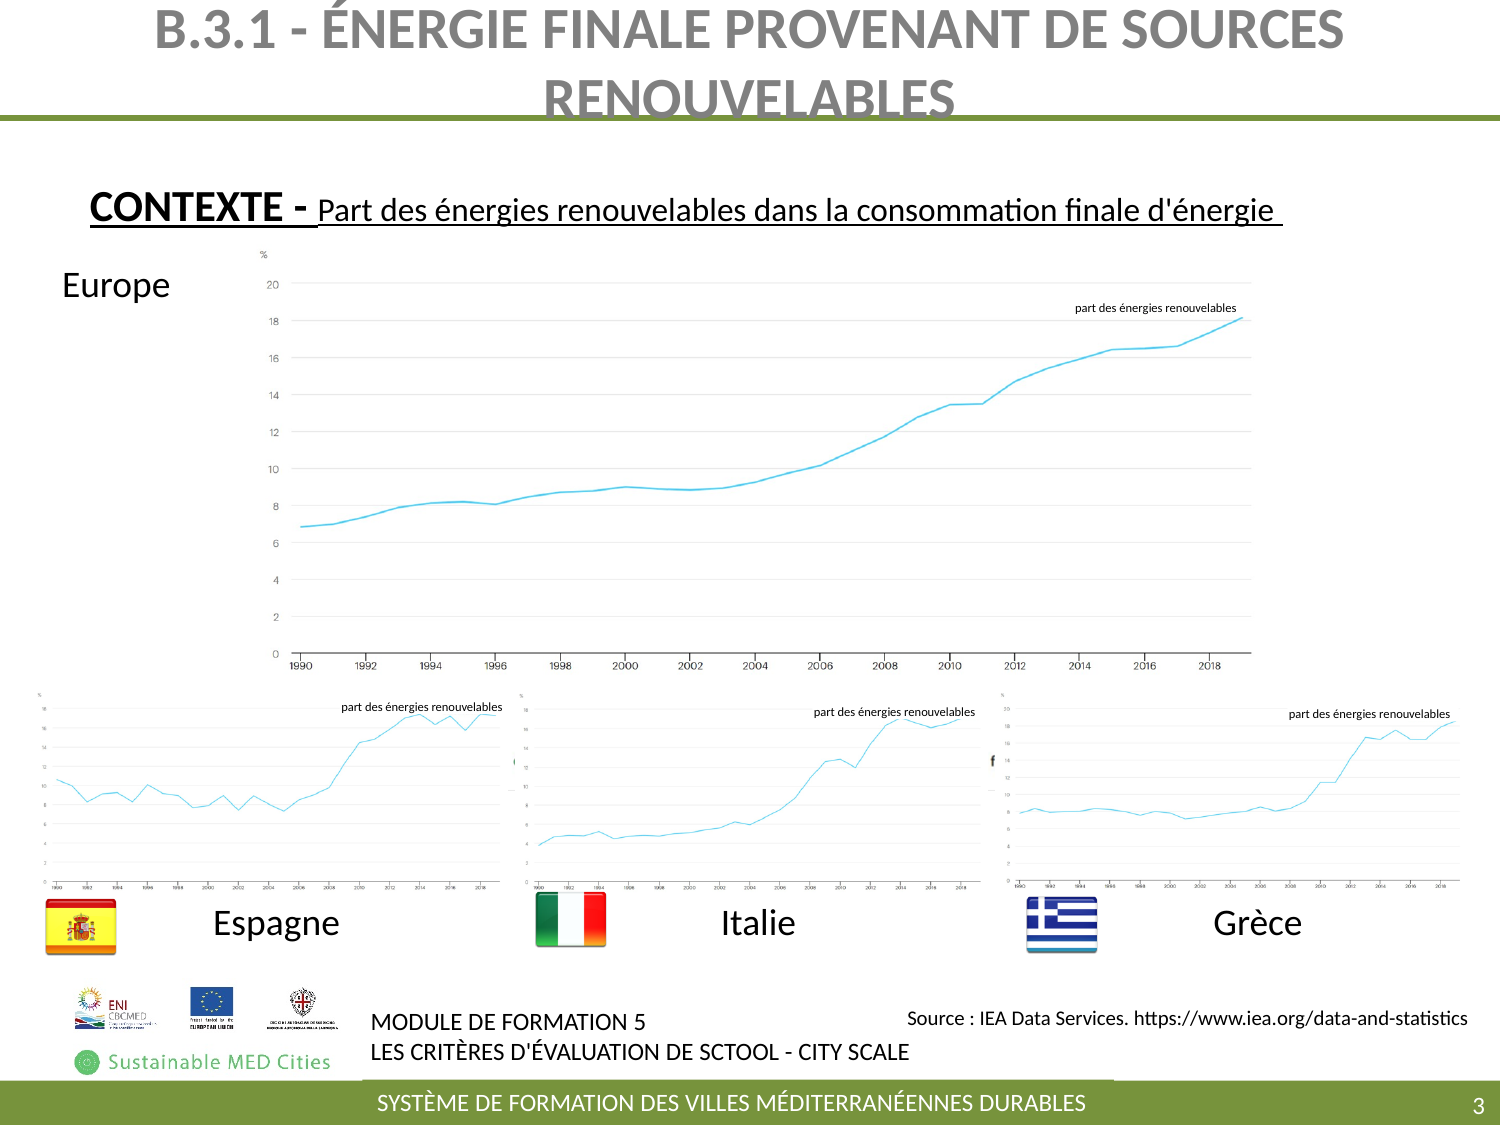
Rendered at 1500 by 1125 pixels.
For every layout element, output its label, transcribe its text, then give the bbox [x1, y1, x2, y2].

text_box Italie [706, 902, 811, 951]
text_box SYSTÈME DE FORMATION DES VILLES MÉDITERRANÉENNES DURABLES [362, 1079, 1114, 1125]
text_box Grèce [1198, 902, 1318, 951]
picture [35, 689, 1468, 962]
title B.3.1 - ÉNERGIE FINALE PROVENANT DE SOURCES RENOUVELABLES [0, 0, 1500, 121]
text_box Espagne [198, 905, 355, 951]
picture [62, 978, 356, 1080]
slide_number 3 [1399, 1074, 1500, 1125]
text_box CONTEXTE - Part des énergies renouvelables dans la consommation finale d'énergie [74, 169, 1425, 270]
picture [249, 243, 1268, 688]
text_box Source : IEA Data Services. https://www.iea.org/data-and-statistics [892, 996, 1485, 1037]
text_box Europe [47, 252, 186, 313]
